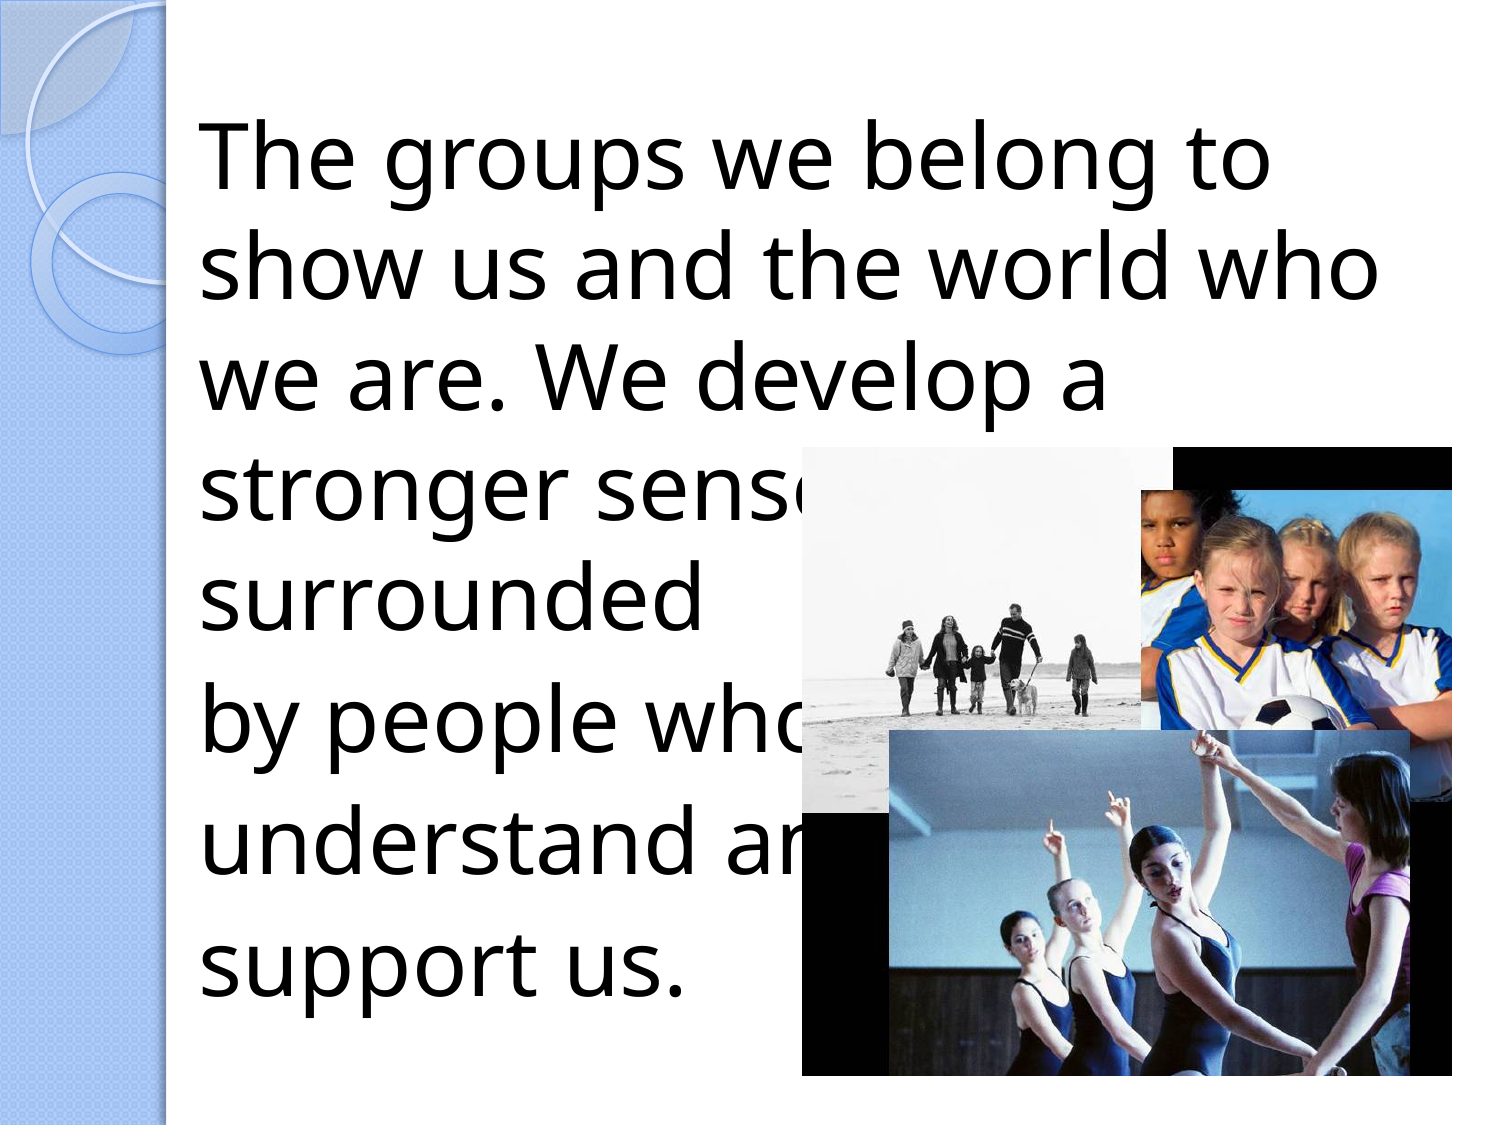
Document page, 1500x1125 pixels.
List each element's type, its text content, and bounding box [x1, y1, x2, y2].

picture [801, 446, 1453, 1077]
list The groups we belong to show us and the world who we are. We develop a stronger sense of self when surrounded by people who understand and support us. [171, 90, 1466, 1025]
